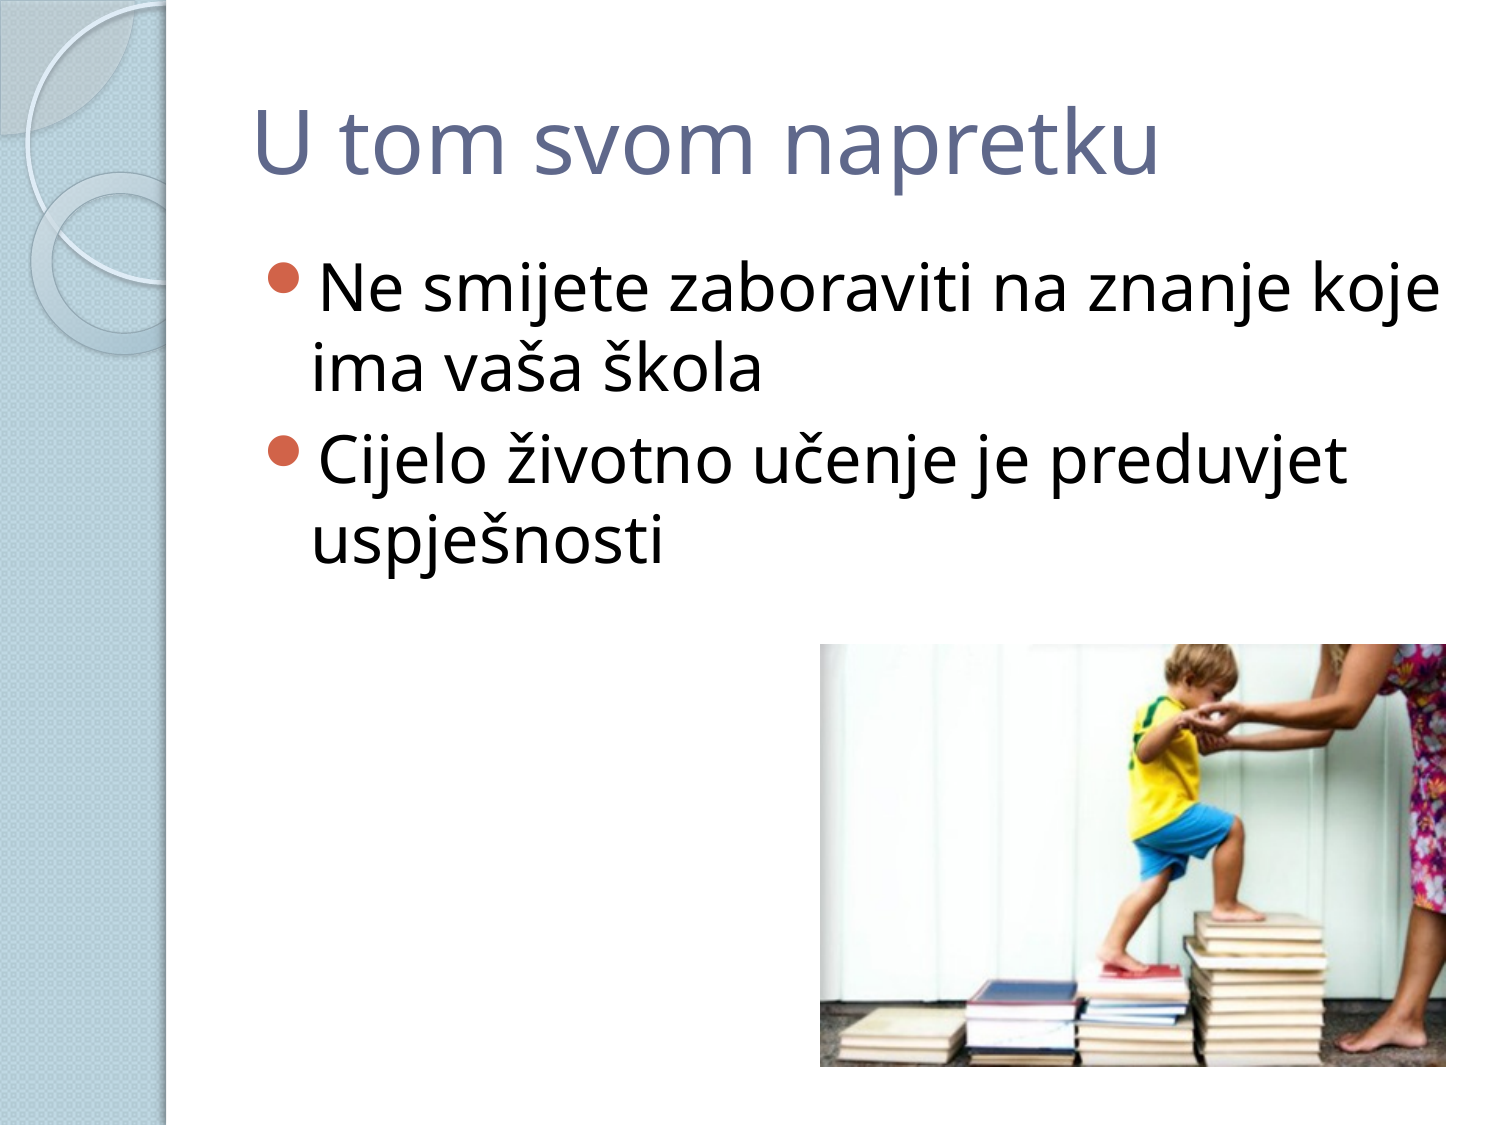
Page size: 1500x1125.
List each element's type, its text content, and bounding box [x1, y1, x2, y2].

title U tom svom napretku [235, 45, 1466, 233]
picture [820, 644, 1446, 1067]
list Ne smijete zaboraviti na znanje koje ima vaša škola Cijelo životno učenje je preduvjet uspješnosti [235, 237, 1466, 1025]
